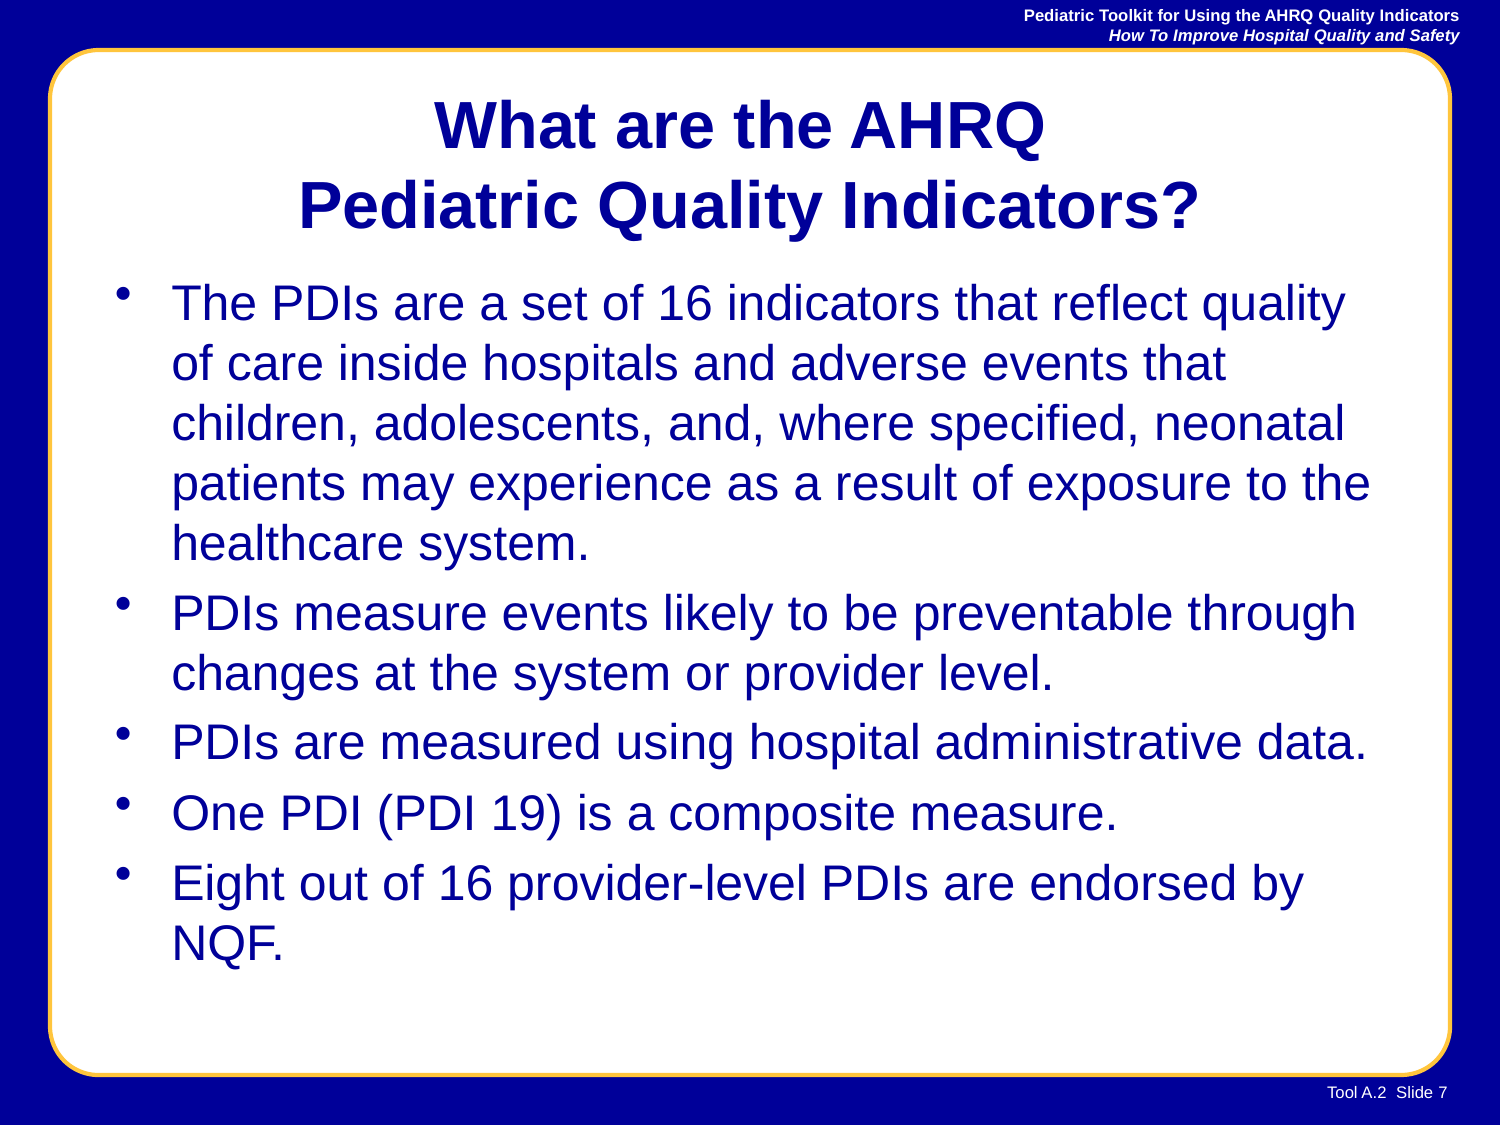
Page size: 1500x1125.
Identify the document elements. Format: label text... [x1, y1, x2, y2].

list The PDIs are a set of 16 indicators that reflect quality of care inside hospitals and adverse events that children, adolescents, and, where specified, neonatal patients may experience as a result of exposure to the healthcare system. PDIs measure events likely to be preventable through changes at the system or provider level. PDIs are measured using hospital administrative data. One PDI (PDI 19) is a composite measure. Eight out of 16 provider-level PDIs are endorsed by NQF. [99, 262, 1401, 976]
title What are the AHRQ Pediatric Quality Indicators? [62, 75, 1438, 200]
